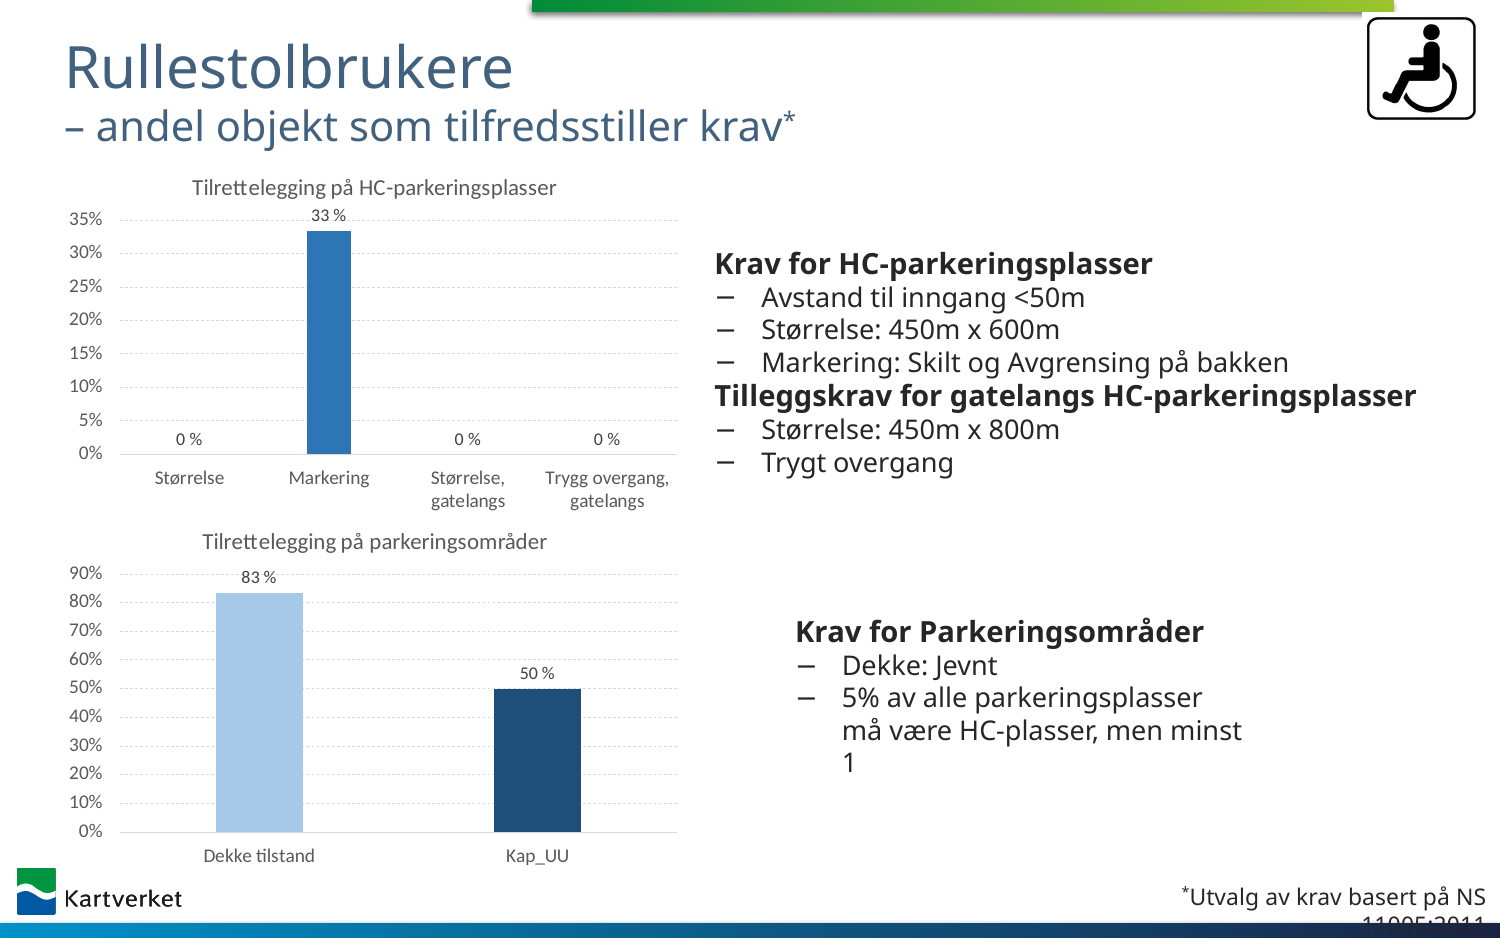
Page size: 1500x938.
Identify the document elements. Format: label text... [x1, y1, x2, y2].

text_box Krav for HC-parkeringsplasser Avstand til inngang <50m Størrelse: 450m x 600m Markering: Skilt og Avgrensing på bakken Tilleggskrav for gatelangs HC-parkeringsplasser Størrelse: 450m x 800m Trygt overgang [699, 237, 1433, 485]
text_box *Utvalg av krav basert på NS 11005:2011 [1068, 873, 1500, 938]
picture [62, 520, 688, 874]
text_box Rullestolbrukere – andel objekt som tilfredsstiller krav* [49, 25, 1431, 158]
text_box Krav for Parkeringsområder Dekke: Jevnt 5% av alle parkeringsplasser må være HC-plasser, men minst 1 [780, 605, 1261, 786]
picture [1362, 12, 1481, 126]
picture [62, 166, 688, 519]
